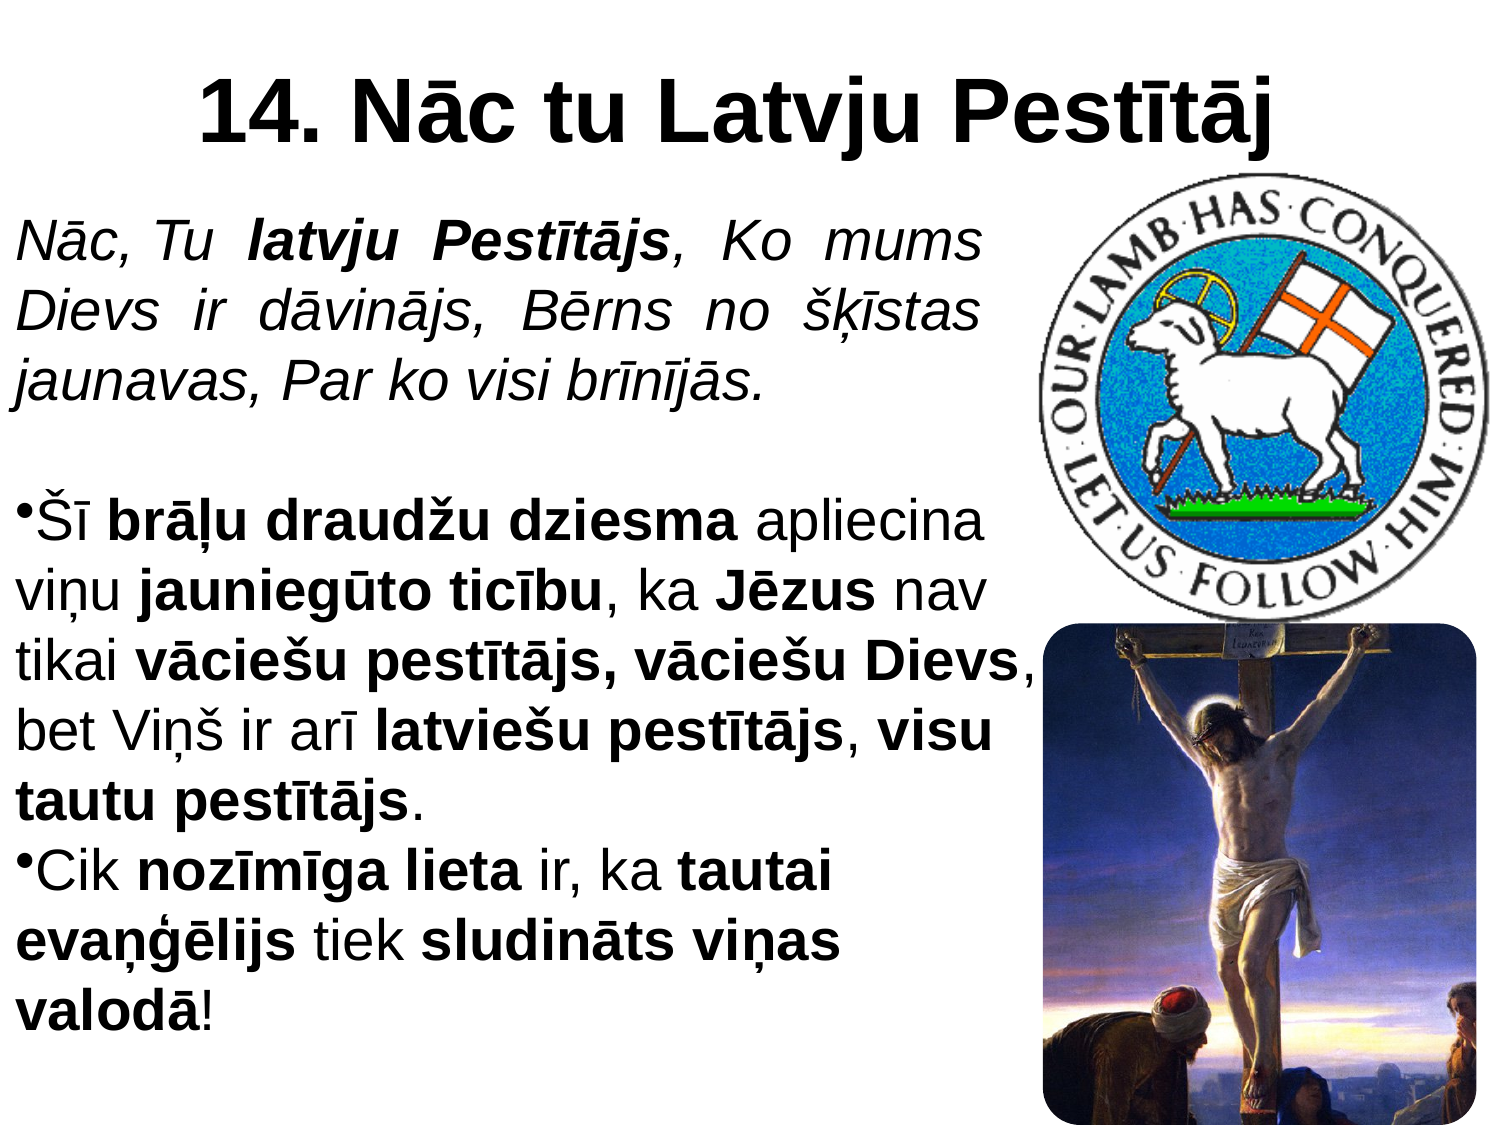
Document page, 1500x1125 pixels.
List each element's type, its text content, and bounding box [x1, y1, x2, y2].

picture [1029, 163, 1500, 1125]
list Nāc, Tu latvju Pestītājs, Ko mums Dievs ir dāvinājs, Bērns no šķīstas jaunavas, Par ko visi brīnījās. Šī brāļu draudžu dziesma apliecina viņu jauniegūto ticību, ka Jēzus nav tikai vāciešu pestītājs, vāciešu Dievs, bet Viņš ir arī latviešu pestītājs, visu tautu pestītājs. Cik nozīmīga lieta ir, ka tautai evaņģēlijs tiek sludināts viņas valodā! [0, 194, 1037, 1044]
title 14. Nāc tu Latvju Pestītāj [0, 11, 1500, 194]
